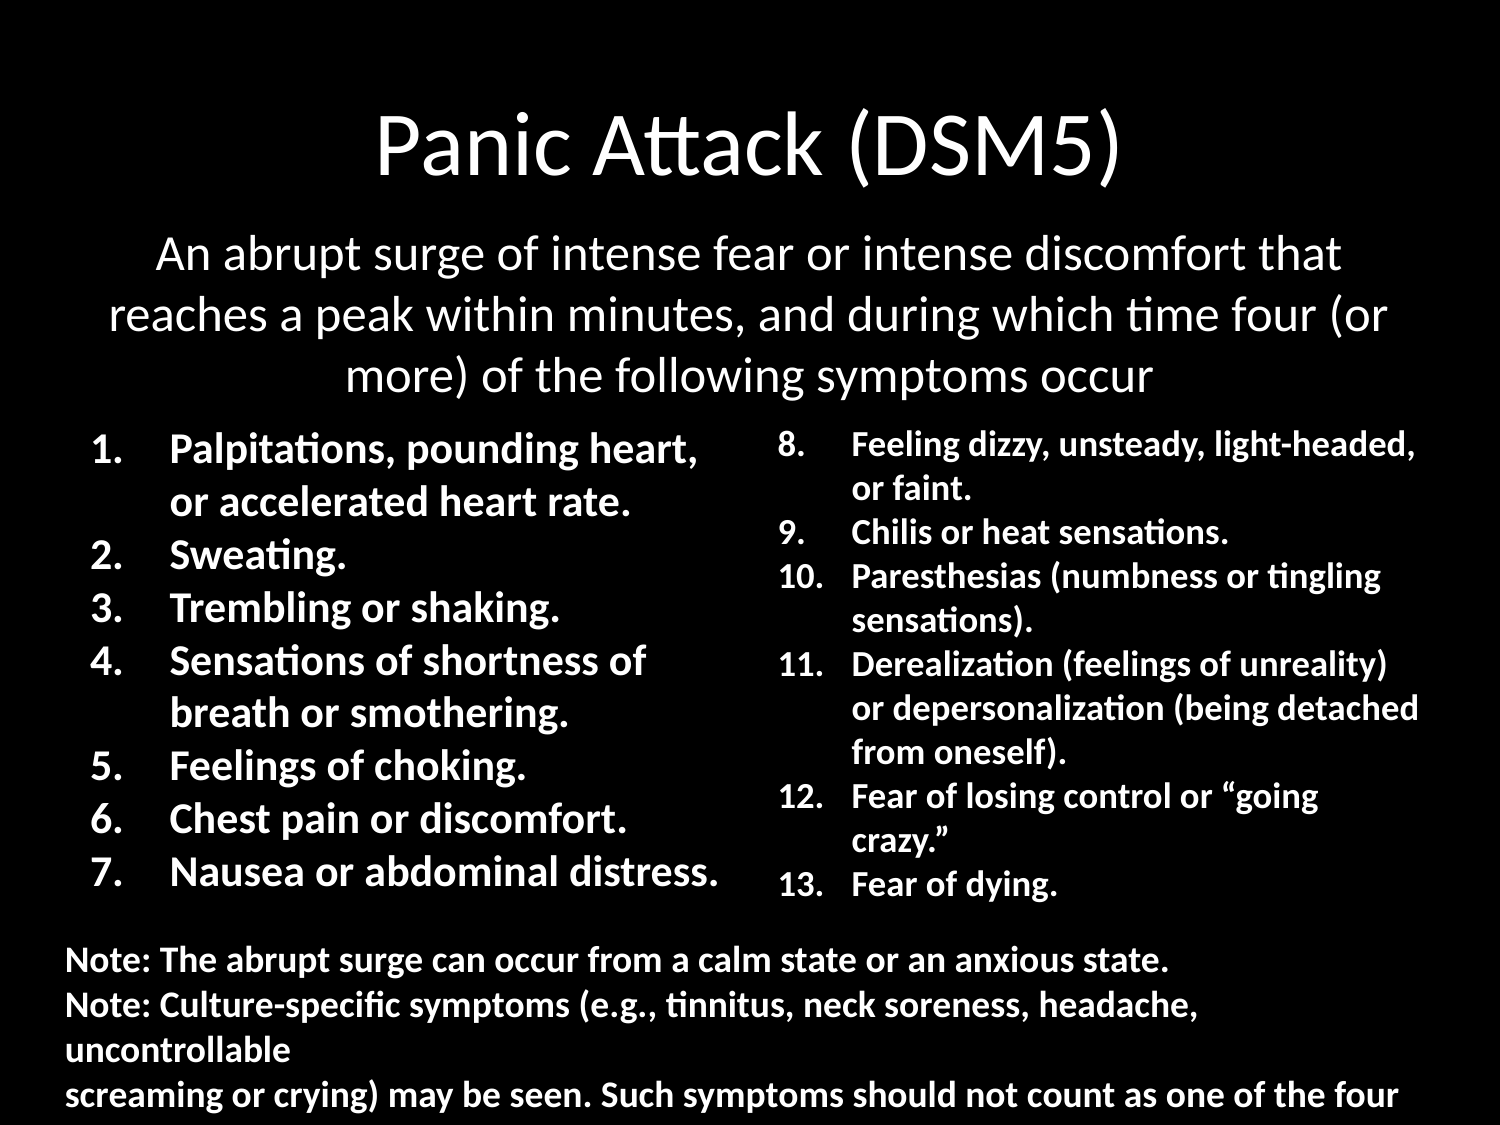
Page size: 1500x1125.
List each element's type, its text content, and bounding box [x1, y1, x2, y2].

list An abrupt surge of intense fear or intense discomfort that reaches a peak within minutes, and during which time four (or more) of the following symptoms occur [75, 212, 1425, 413]
text_box Note: The abrupt surge can occur from a calm state or an anxious state. Note: Culture-specific symptoms (e.g., tinnitus, neck soreness, headache, uncontrollable screaming or crying) may be seen. Such symptoms should not count as one of the four required symptoms. [50, 928, 1450, 1125]
title Panic Attack (DSM5) [75, 45, 1425, 212]
text_box Palpitations, pounding heart, or accelerated heart rate. Sweating. Trembling or shaking. Sensations of shortness of breath or smothering. Feelings of choking. Chest pain or discomfort. Nausea or abdominal distress. [74, 412, 750, 913]
text_box Feeling dizzy, unsteady, light-headed, or faint. Chilis or heat sensations. Paresthesias (numbness or tingling sensations). Derealization (feelings of unreality) or depersonalization (being detached from oneself). Fear of losing control or “going crazy.” Fear of dying. [762, 412, 1438, 913]
